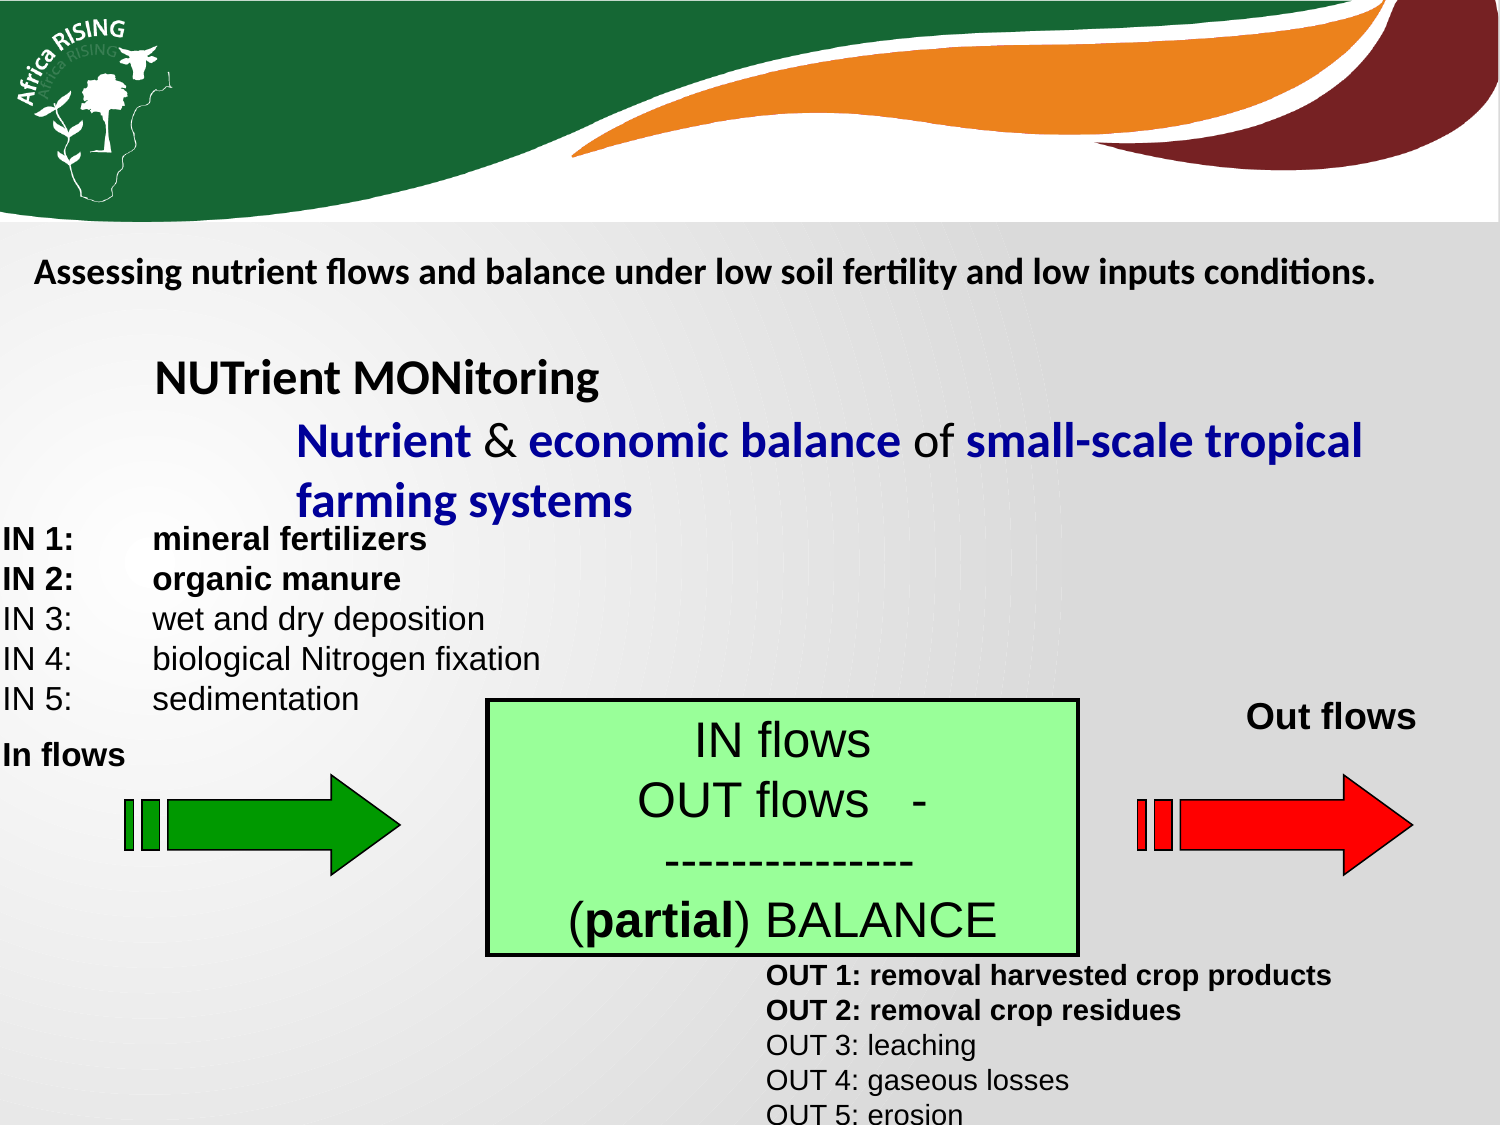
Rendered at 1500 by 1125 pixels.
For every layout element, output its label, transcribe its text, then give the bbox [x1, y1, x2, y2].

text_box Out flows [1230, 684, 1432, 745]
text_box [142, 799, 160, 850]
text_box [1180, 774, 1413, 875]
text_box NUTrient MONitoring [139, 336, 615, 412]
list Nutrient & economic balance of small-scale tropical farming systems [262, 399, 1438, 513]
picture [0, 0, 1499, 222]
text_box [1137, 799, 1147, 850]
text_box [1154, 799, 1172, 850]
text_box Assessing nutrient flows and balance under low soil fertility and low inputs conditions. [0, 239, 1393, 300]
text_box IN flows OUT flows - --------------- (partial) BALANCE [487, 781, 1078, 955]
text_box [125, 799, 134, 850]
text_box [167, 774, 401, 875]
text_box IN 1: mineral fertilizers IN 2: organic manure IN 3: wet and dry deposition IN 4: biological Nitrogen fixation IN 5: sedimentation In flows [0, 509, 1105, 781]
text_box OUT 1: removal harvested crop products OUT 2: removal crop residues OUT 3: leaching OUT 4: gaseous losses OUT 5: erosion [750, 949, 1500, 1125]
